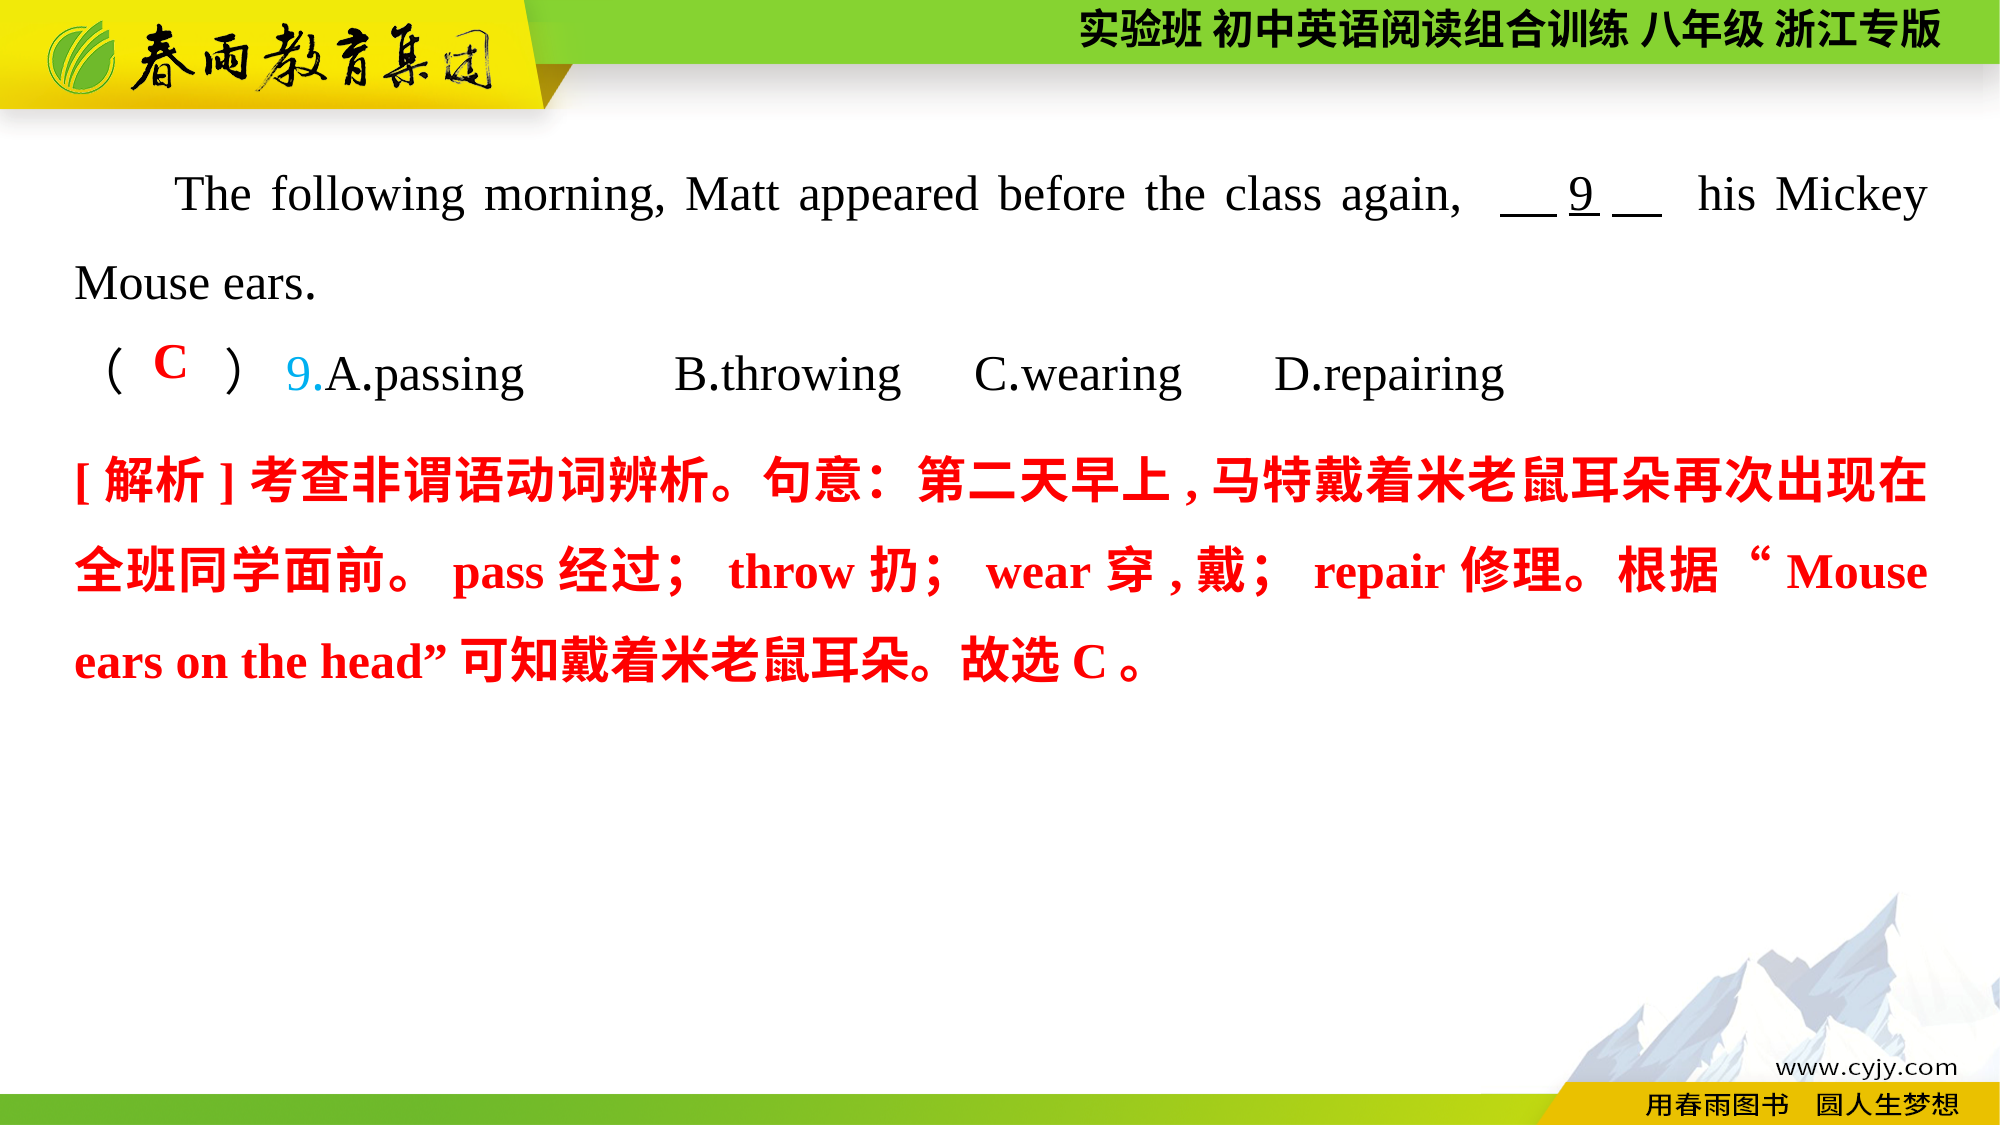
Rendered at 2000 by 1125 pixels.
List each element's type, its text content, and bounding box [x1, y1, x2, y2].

text_box （ ）9.A.passing B.throwing C.wearing D.repairing [59, 308, 1944, 408]
text_box C [138, 321, 204, 397]
list The following morning, Matt appeared before the class again, 9 his Mickey Mouse ears. [59, 122, 1944, 308]
picture [0, 0, 2000, 1125]
text_box [解析]考查非谓语动词辨析。句意：第二天早上,马特戴着米老鼠耳朵再次出现在全班同学面前。pass经过；throw扔；wear穿,戴；repair修理。根据“Mouse ears on the head”可知戴着米老鼠耳朵。故选C。 [59, 410, 1944, 696]
